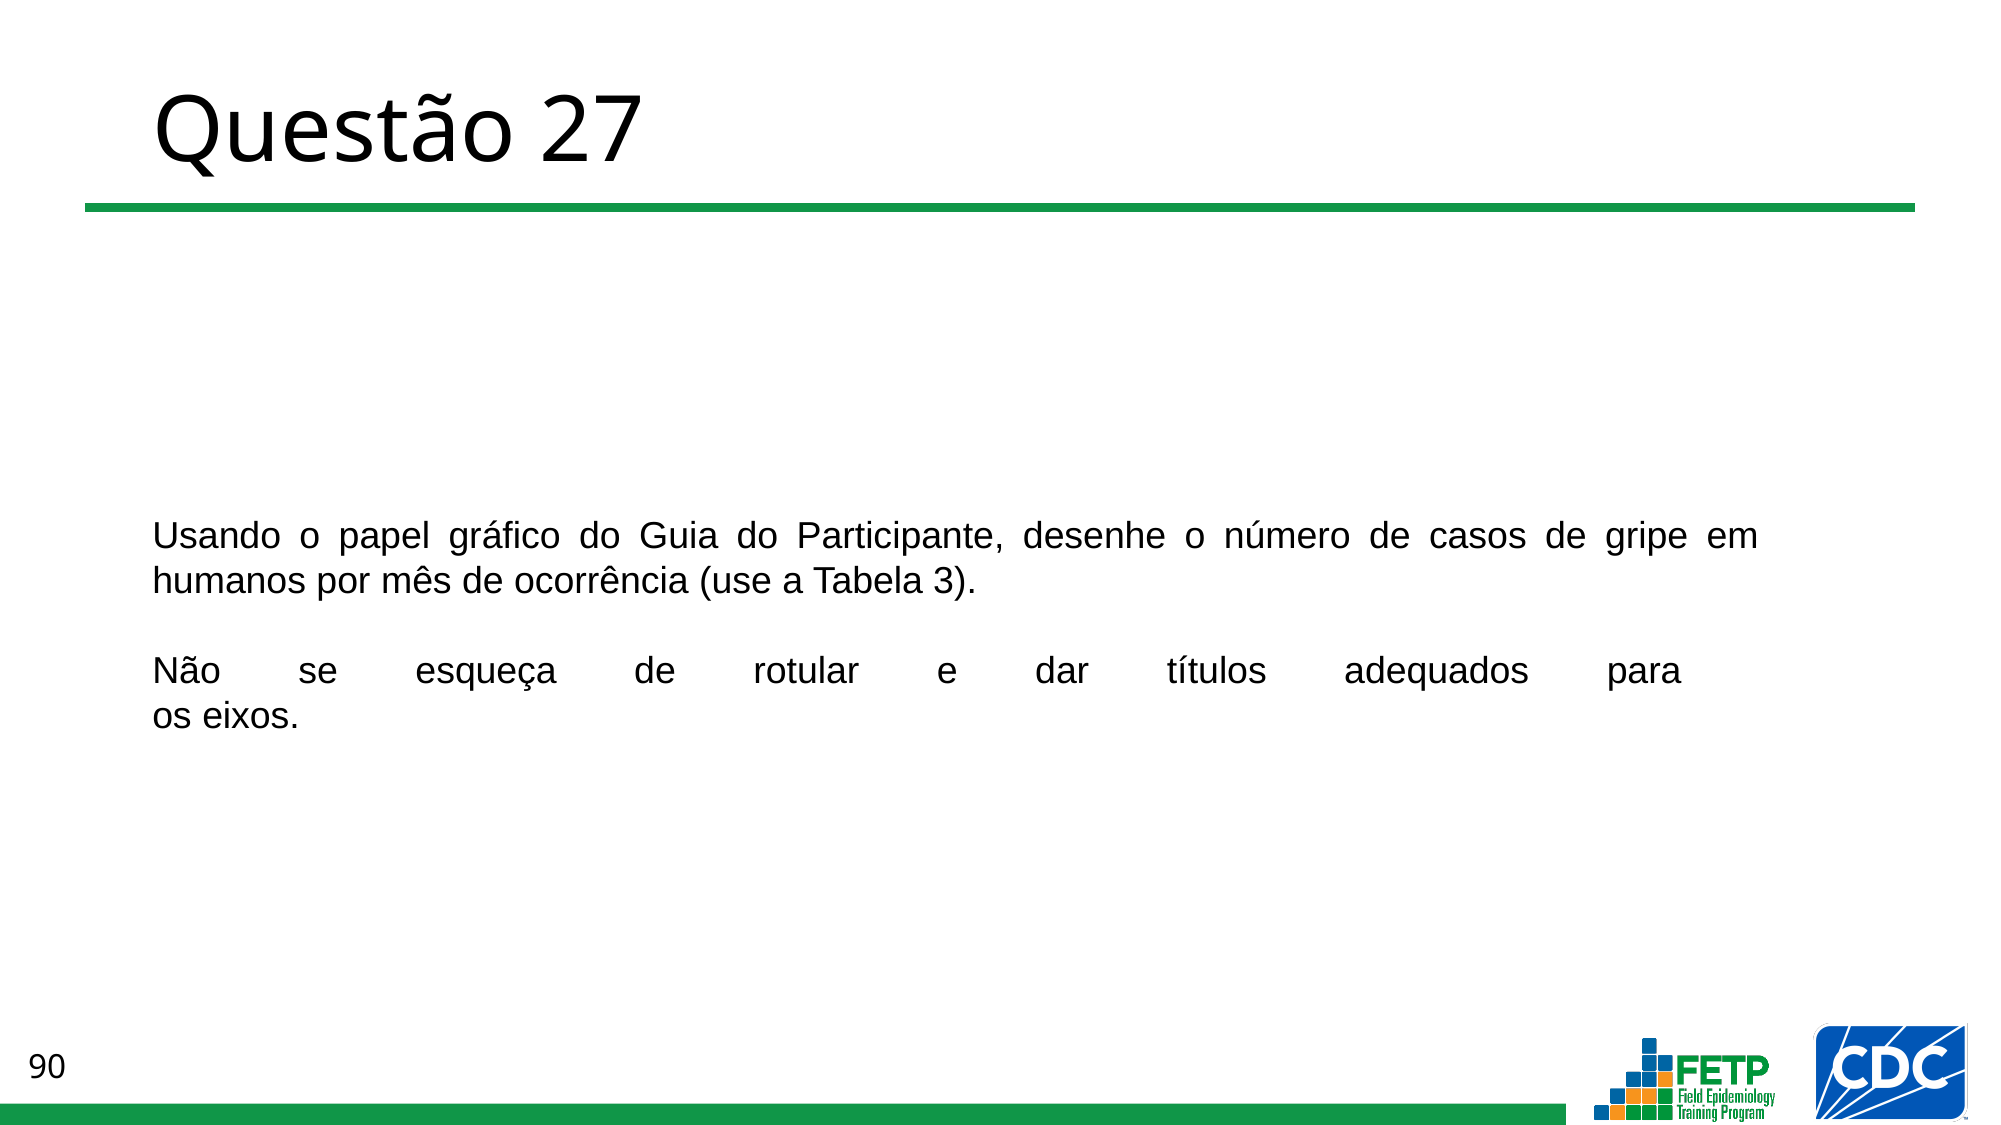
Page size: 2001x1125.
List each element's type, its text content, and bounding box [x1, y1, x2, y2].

title Questão 27 [137, 75, 1863, 207]
picture [1594, 1038, 1775, 1122]
picture [1813, 1023, 1968, 1122]
list Usando o papel gráfico do Guia do Participante, desenhe o número de casos de gripe em humanos por mês de ocorrência (use a Tabela 3). Não se esqueça de rotular e dar títulos adequados para os eixos. [137, 242, 1774, 1004]
